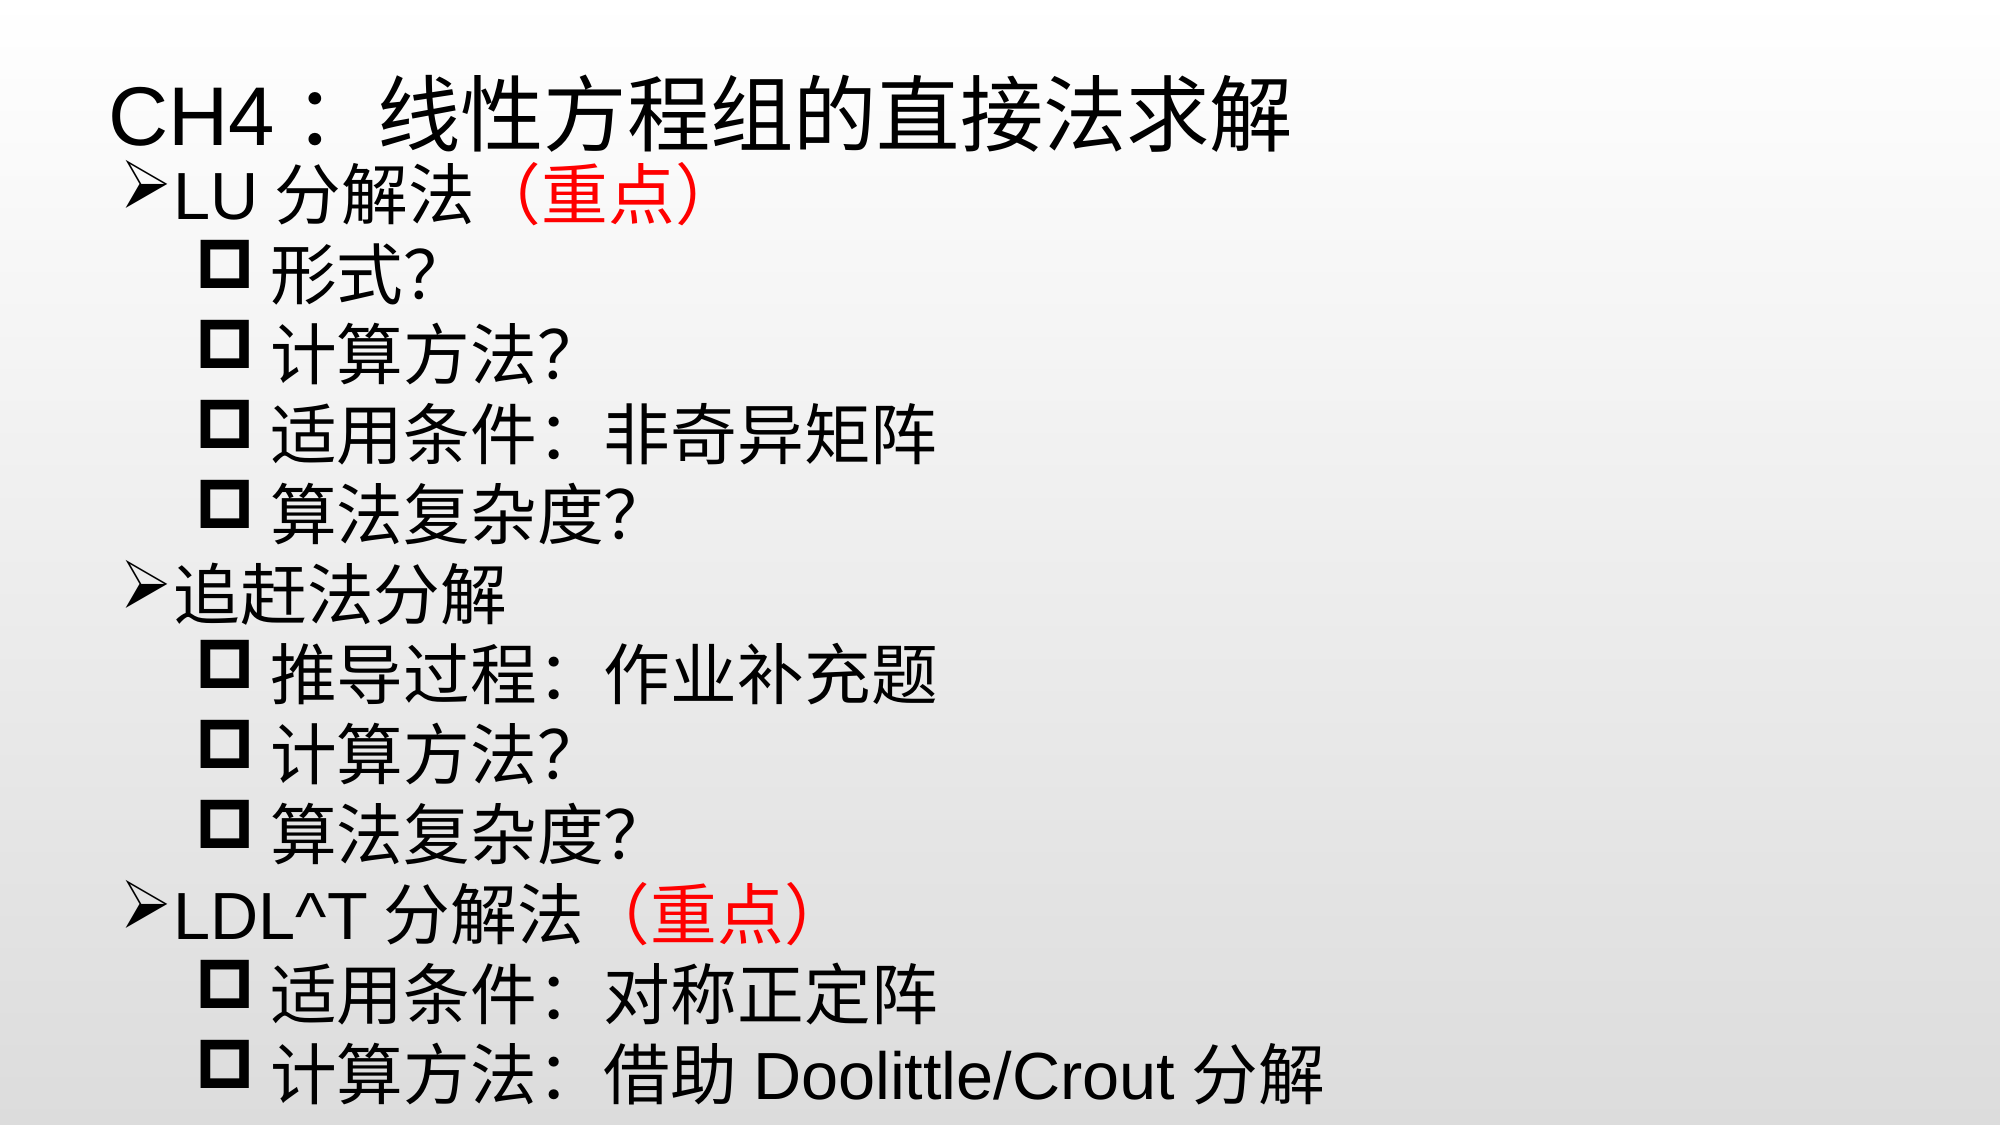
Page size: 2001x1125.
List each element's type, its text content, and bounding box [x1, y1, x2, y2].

text_box CH4：线性方程组的直接法求解 [93, 54, 1477, 170]
text_box LU分解法（重点） 形式？ 计算方法？ 适用条件：非奇异矩阵 算法复杂度？ 追赶法分解 推导过程：作业补充题 计算方法？ 算法复杂度？ LDL^T分解法（重点） 适用条件：对称正定阵 计算方法：借助Doolittle/Crout分解 [105, 170, 1399, 1120]
